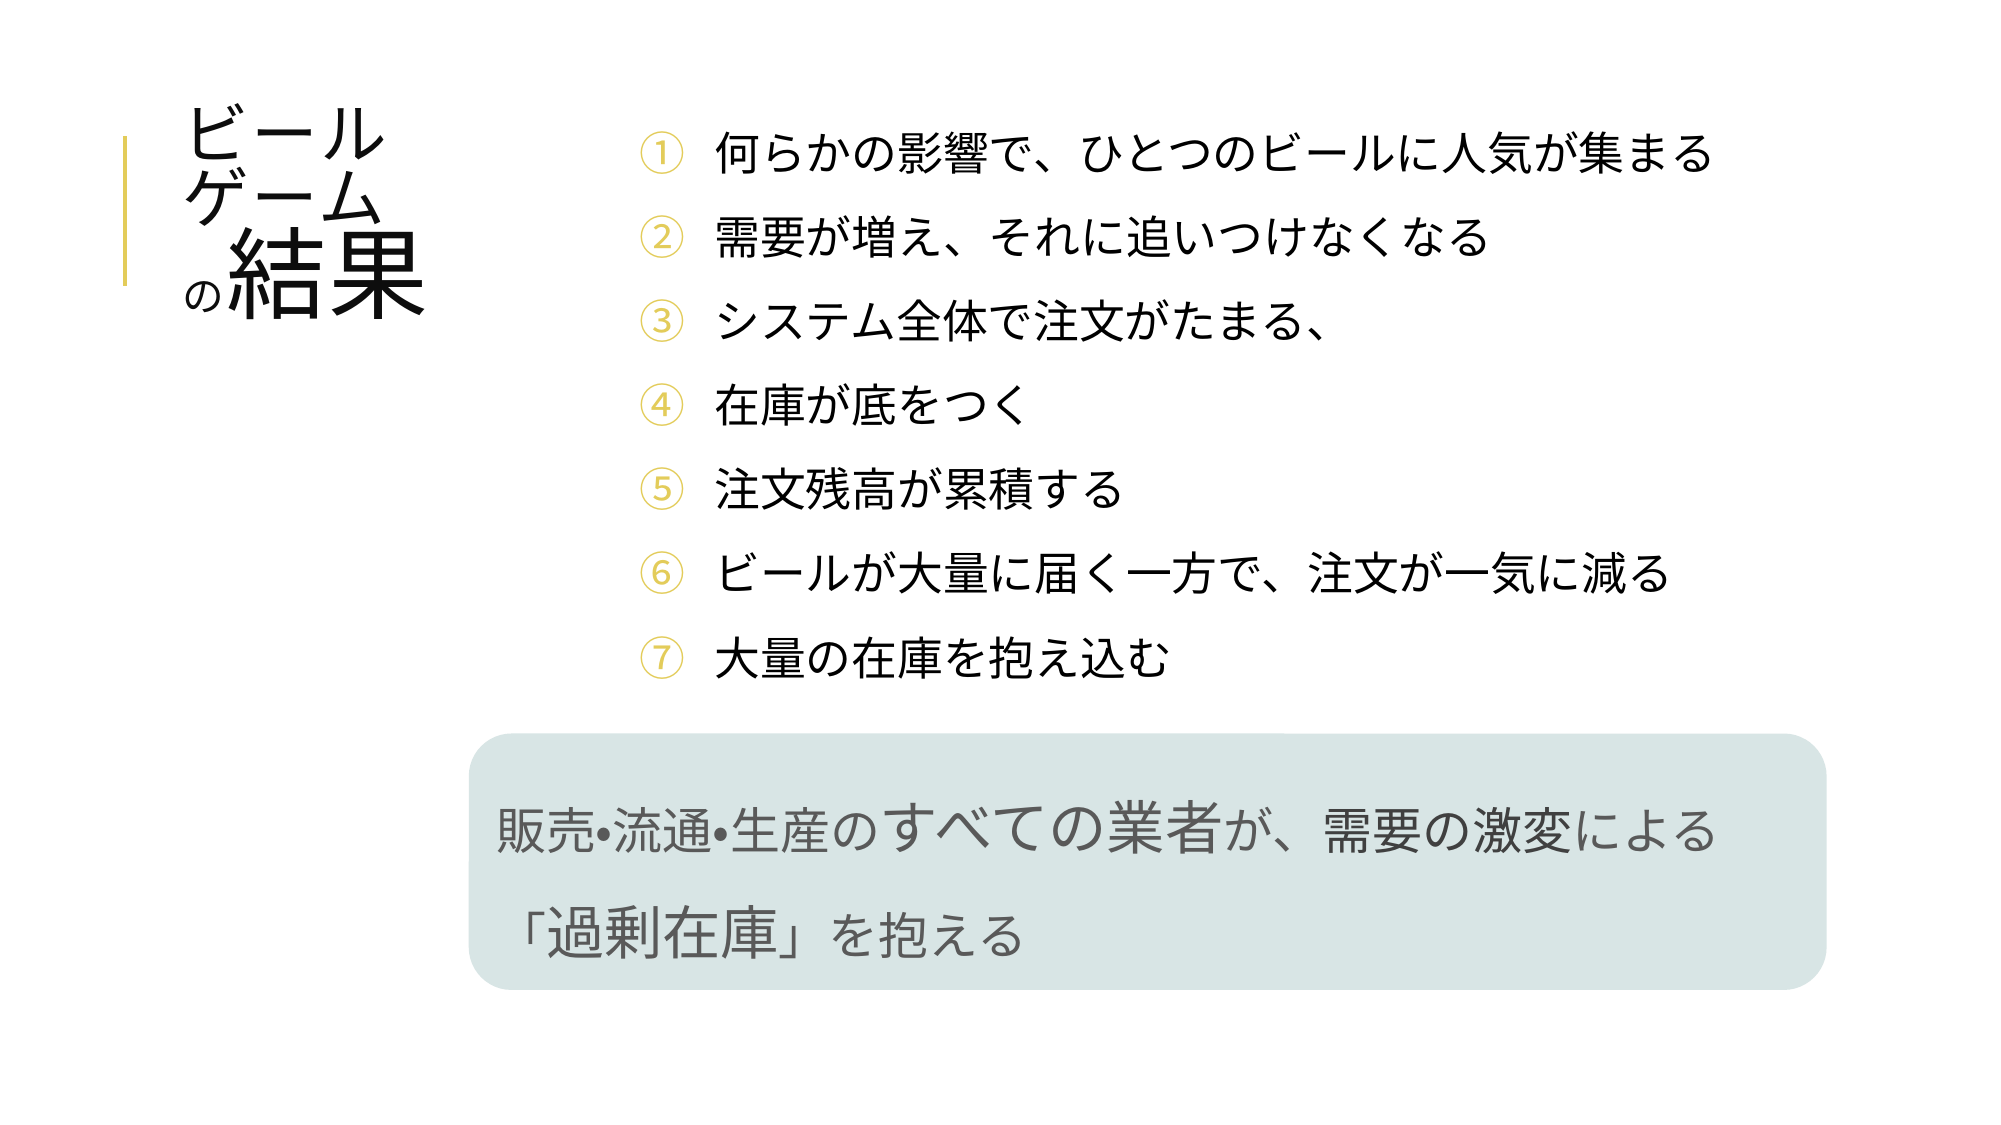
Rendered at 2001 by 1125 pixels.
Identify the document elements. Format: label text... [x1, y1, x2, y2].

title ビール ゲーム の結果 [168, 96, 1763, 342]
text_box 販売・流通・生産のすべての業者が、需要の激変による「過剰在庫」を抱える [467, 732, 1828, 992]
list 何らかの影響で、ひとつのビールに人気が集まる 需要が増え、それに追いつけなくなる システム全体で注文がたまる、 在庫が底をつく 注文残高が累積する ビールが大量に届く一方で、注文が一気に減る 大量の在庫を抱え込む [632, 117, 1832, 874]
